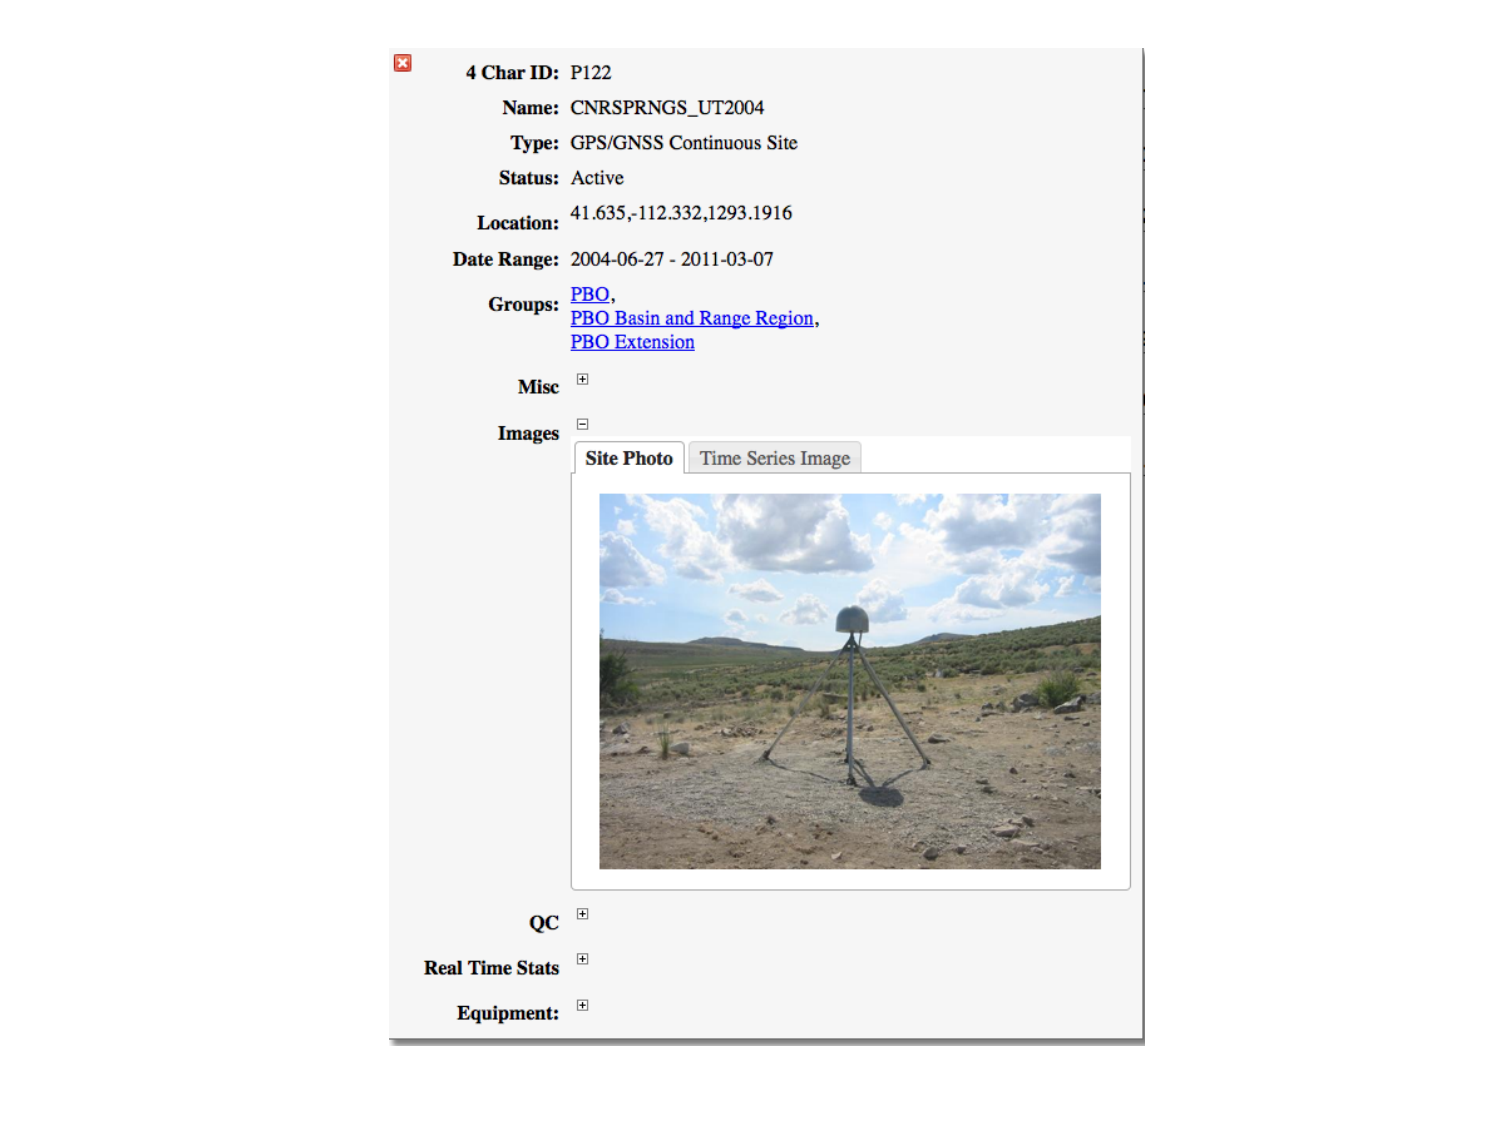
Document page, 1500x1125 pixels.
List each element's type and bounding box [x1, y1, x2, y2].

picture [389, 47, 1145, 1047]
